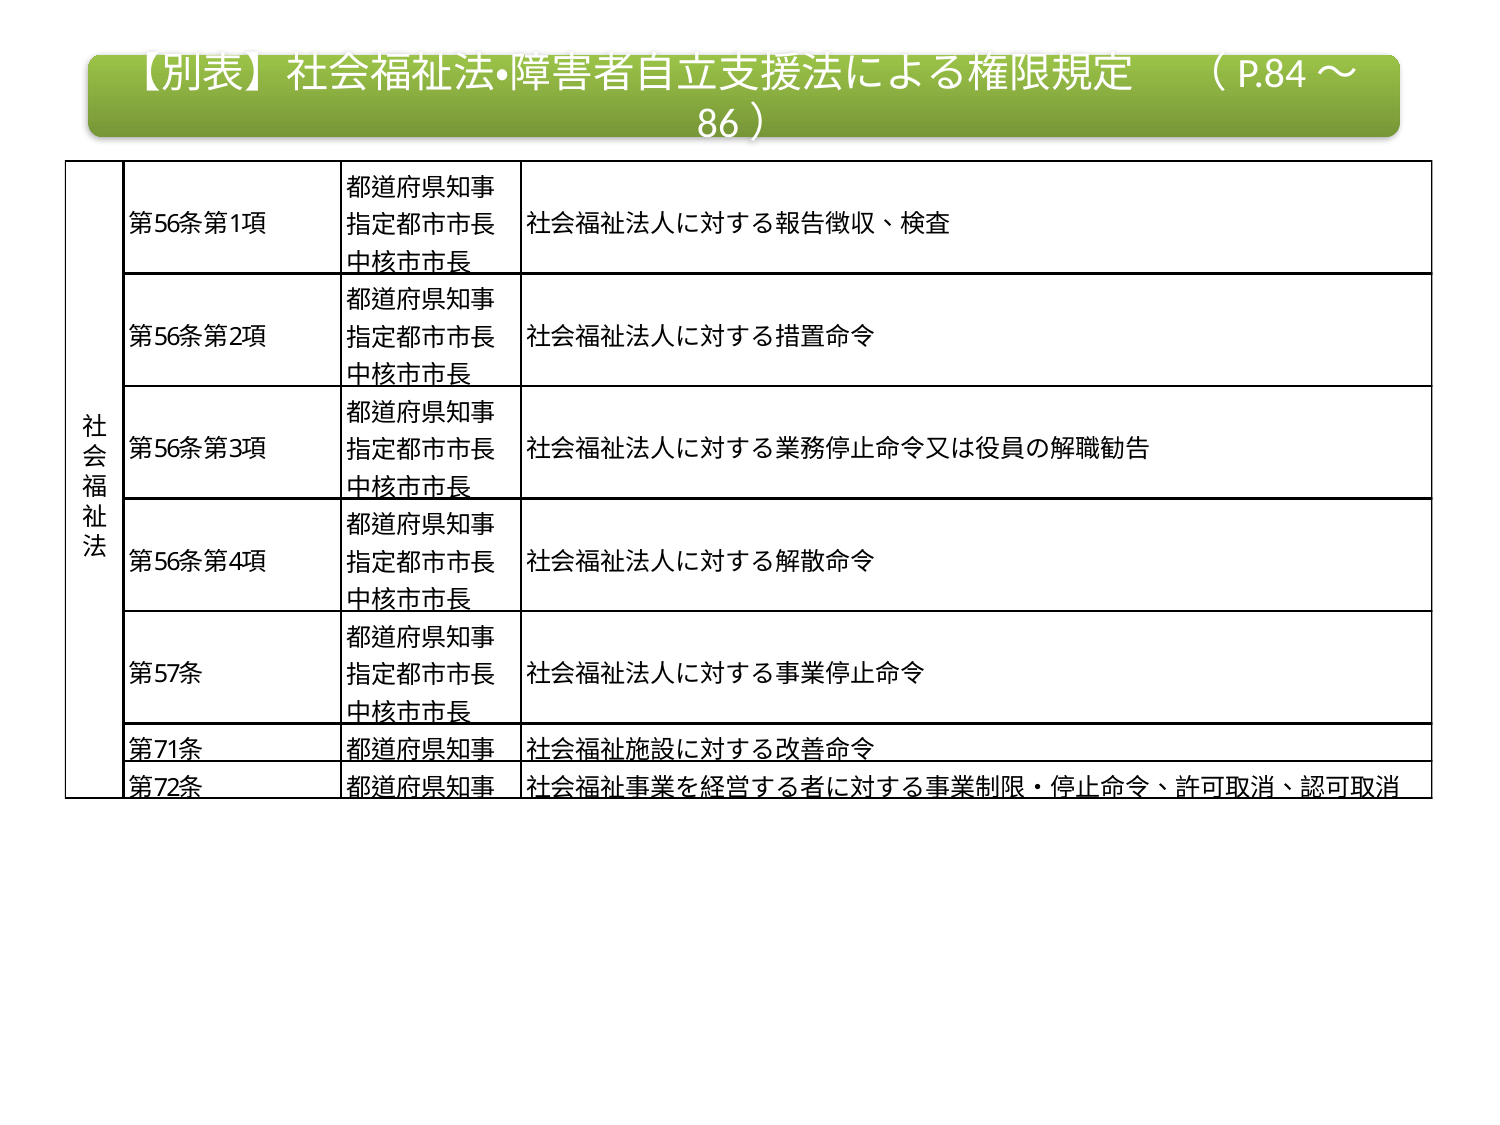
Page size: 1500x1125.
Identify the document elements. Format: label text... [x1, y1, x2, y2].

text_box 【別表】社会福祉法・障害者自立支援法による権限規定 （P.84～86） [88, 54, 1400, 138]
picture [64, 160, 1434, 800]
